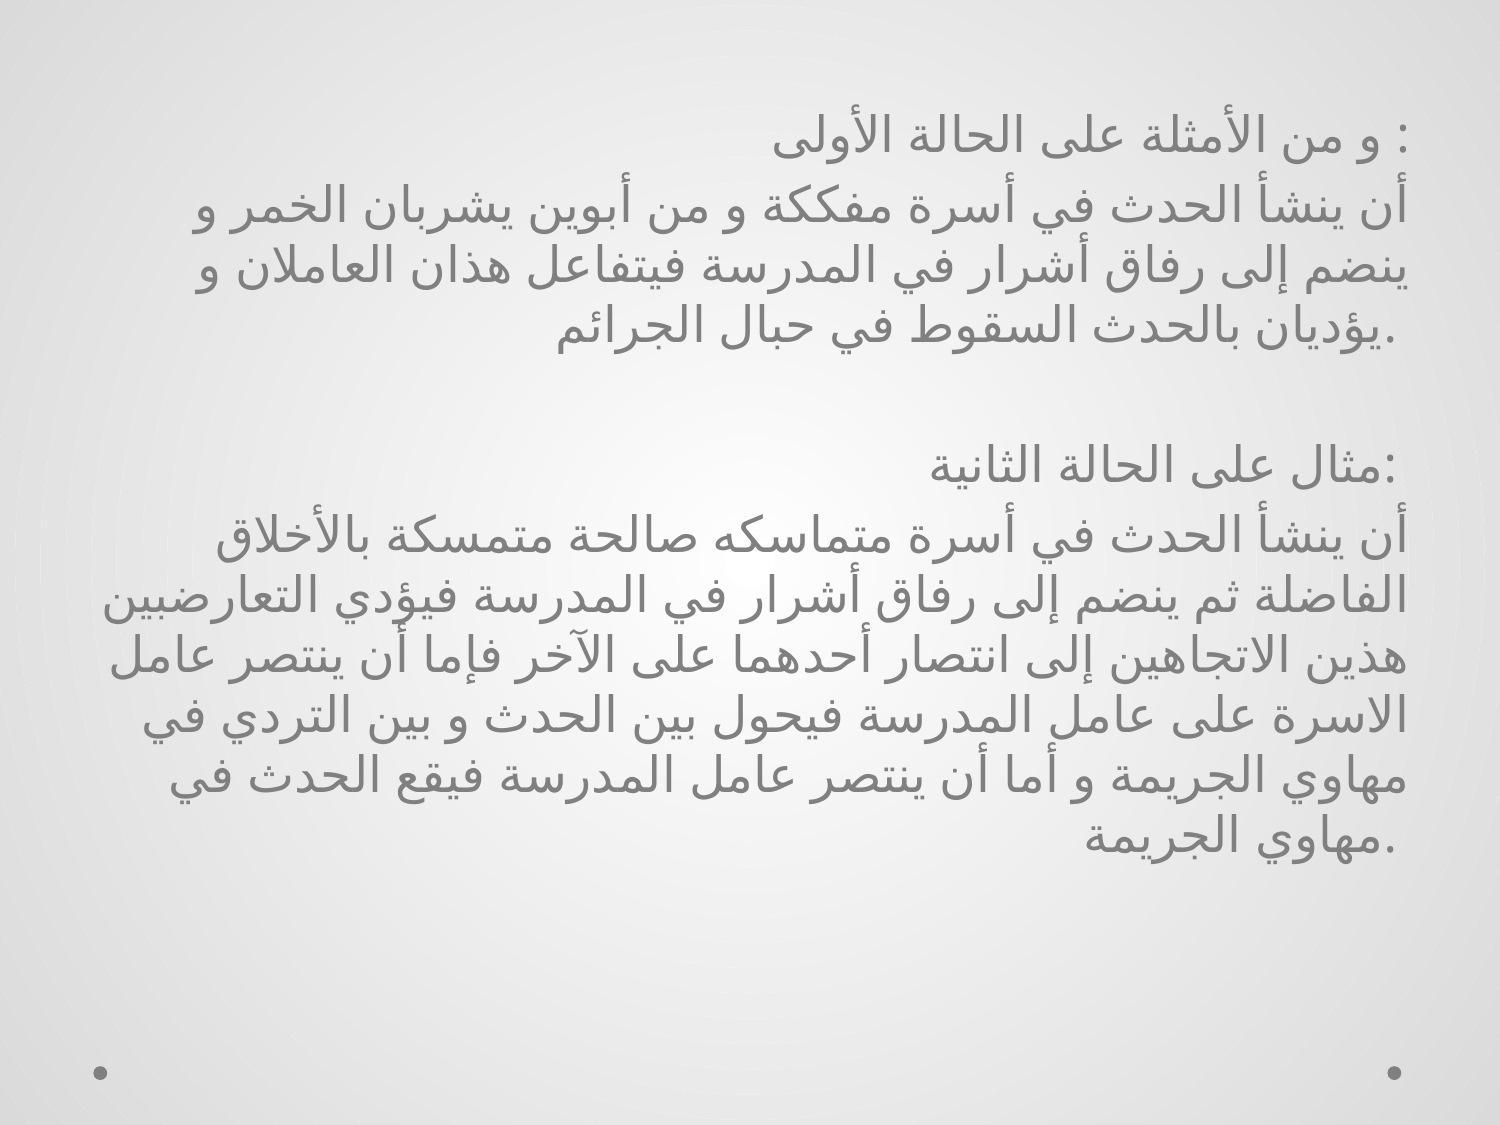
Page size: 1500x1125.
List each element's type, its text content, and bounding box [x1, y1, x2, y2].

list و من الأمثلة على الحالة الأولى : أن ينشأ الحدث في أسرة مفككة و من أبوين يشربان الخمر و ينضم إلى رفاق أشرار في المدرسة فيتفاعل هذان العاملان و يؤديان بالحدث السقوط في حبال الجرائم. مثال على الحالة الثانية: أن ينشأ الحدث في أسرة متماسكه صالحة متمسكة بالأخلاق الفاضلة ثم ينضم إلى رفاق أشرار في المدرسة فيؤدي التعارضبين هذين الاتجاهين إلى انتصار أحدهما على الآخر فإما أن ينتصر عامل الاسرة على عامل المدرسة فيحول بين الحدث و بين التردي في مهاوي الجريمة و أما أن ينتصر عامل المدرسة فيقع الحدث في مهاوي الجريمة. [75, 94, 1425, 1005]
